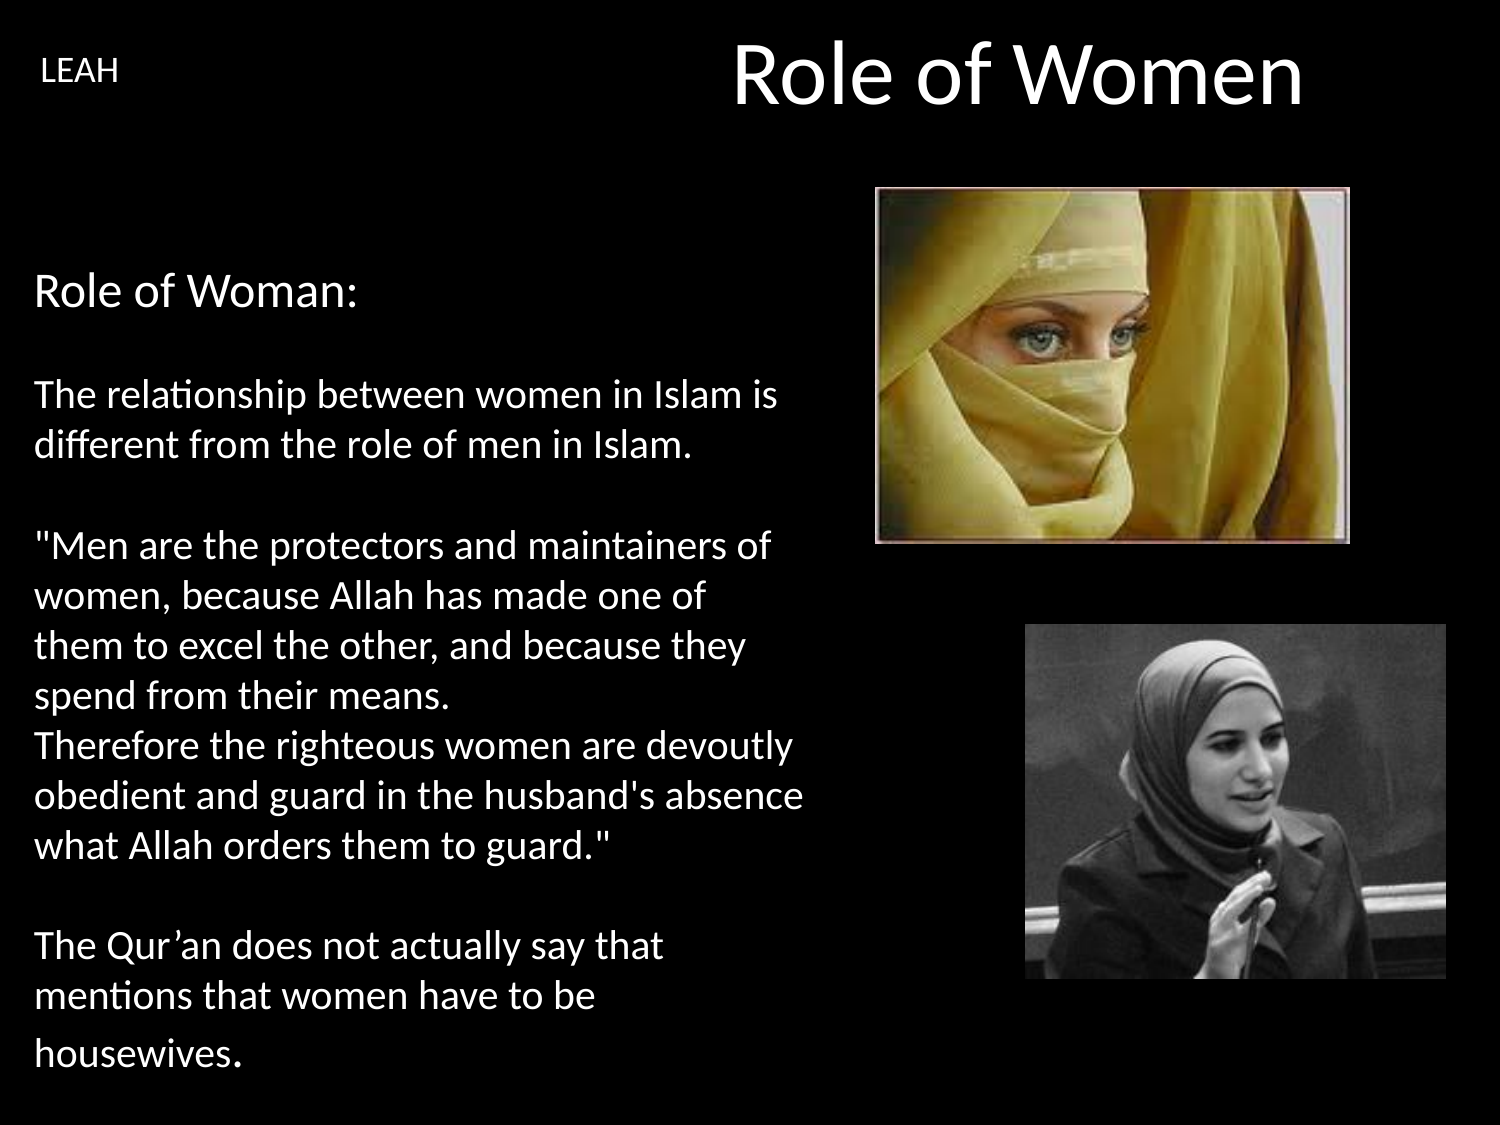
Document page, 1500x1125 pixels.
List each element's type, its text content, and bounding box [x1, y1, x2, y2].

text_box Role of Woman: The relationship between women in Islam is different from the role of men in Islam. "Men are the protectors and maintainers of women, because Allah has made one of them to excel the other, and because they spend from their means. Therefore the righteous women are devoutly obedient and guard in the husband's absence what Allah orders them to guard." The Qur’an does not actually say that mentions that women have to be housewives. [19, 249, 820, 1085]
picture [1024, 624, 1446, 979]
title Role of Women [537, 0, 1500, 162]
text_box LEAH [25, 37, 135, 98]
picture [874, 187, 1351, 544]
